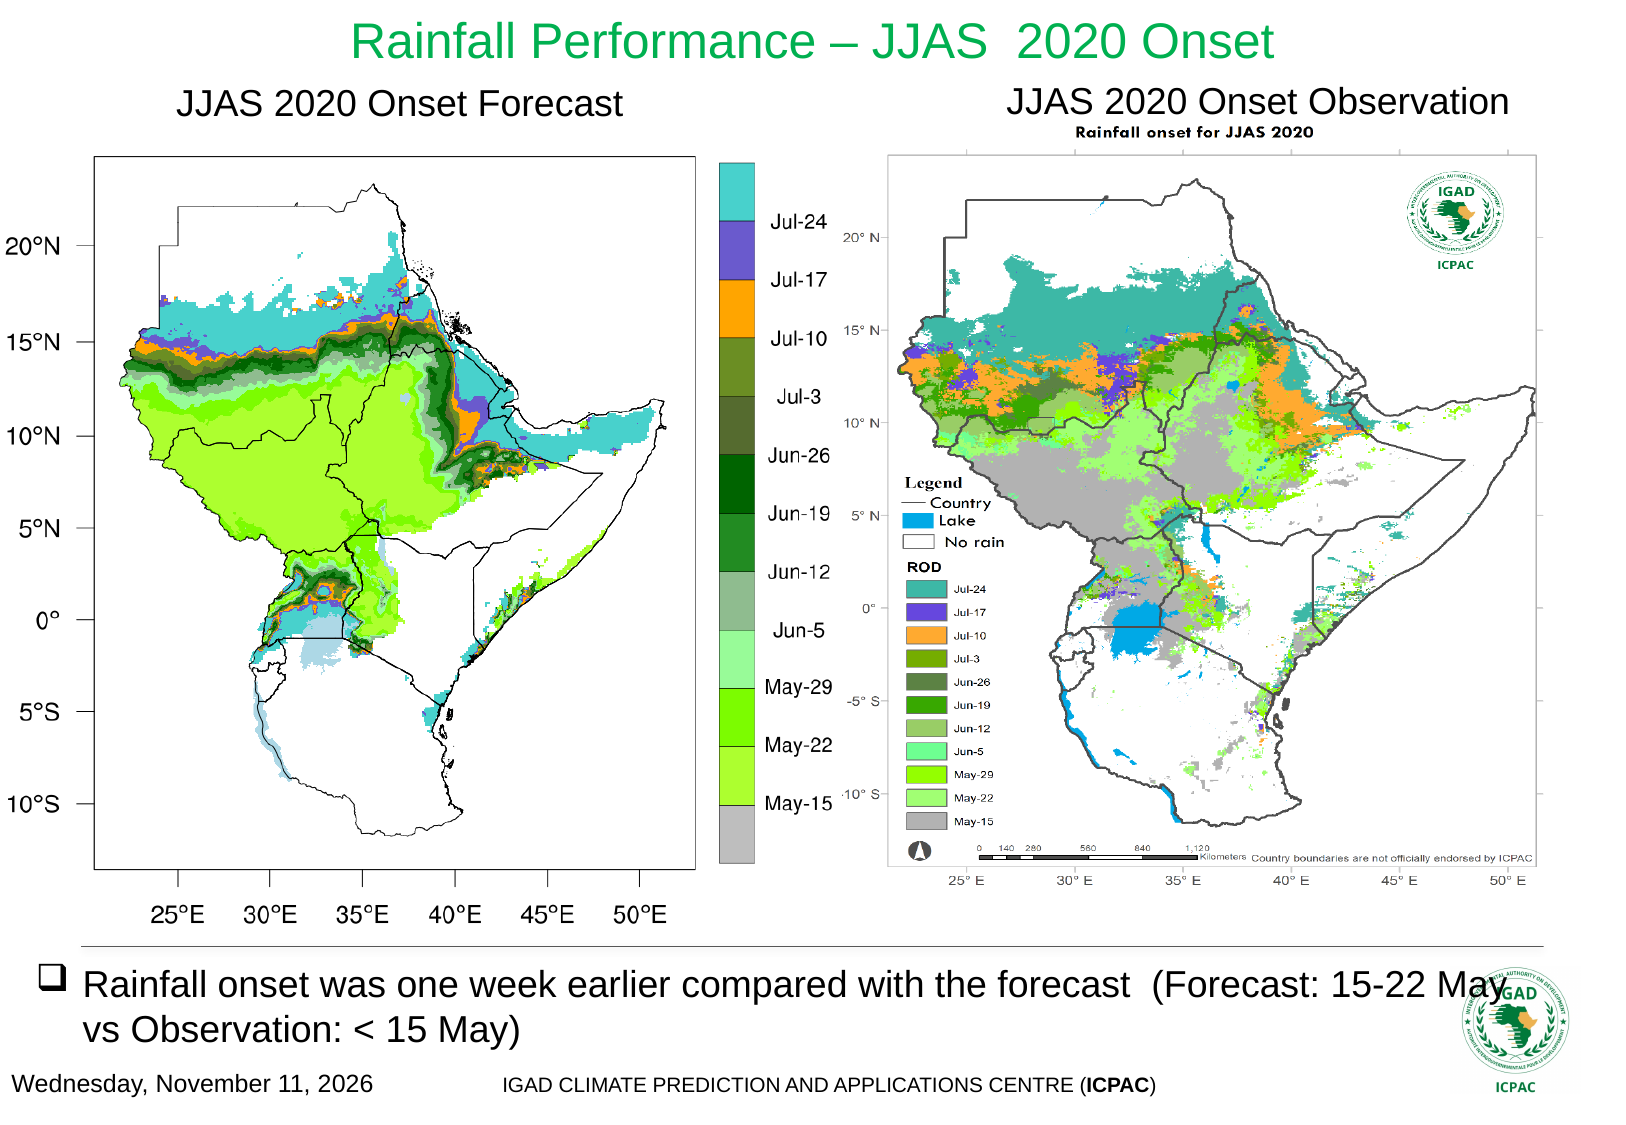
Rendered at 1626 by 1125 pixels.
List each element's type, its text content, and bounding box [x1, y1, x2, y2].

text_box JJAS 2020 Onset Forecast [112, 71, 688, 132]
picture [0, 116, 1581, 936]
text_box JJAS 2020 Onset Observation [970, 69, 1547, 115]
picture [1449, 965, 1581, 1095]
text_box Rainfall onset was one week earlier compared with the forecast (Forecast: 15-22 May vs Observation: < 15 May) [21, 952, 1547, 1058]
text_box IGAD CLIMATE PREDICTION AND APPLICATIONS CENTRE (ICPAC) [487, 1064, 1195, 1094]
text_box Rainfall Performance – JJAS 2020 Onset [0, 1, 1625, 76]
text_box Wednesday, August 26, 2020 [0, 1060, 390, 1106]
